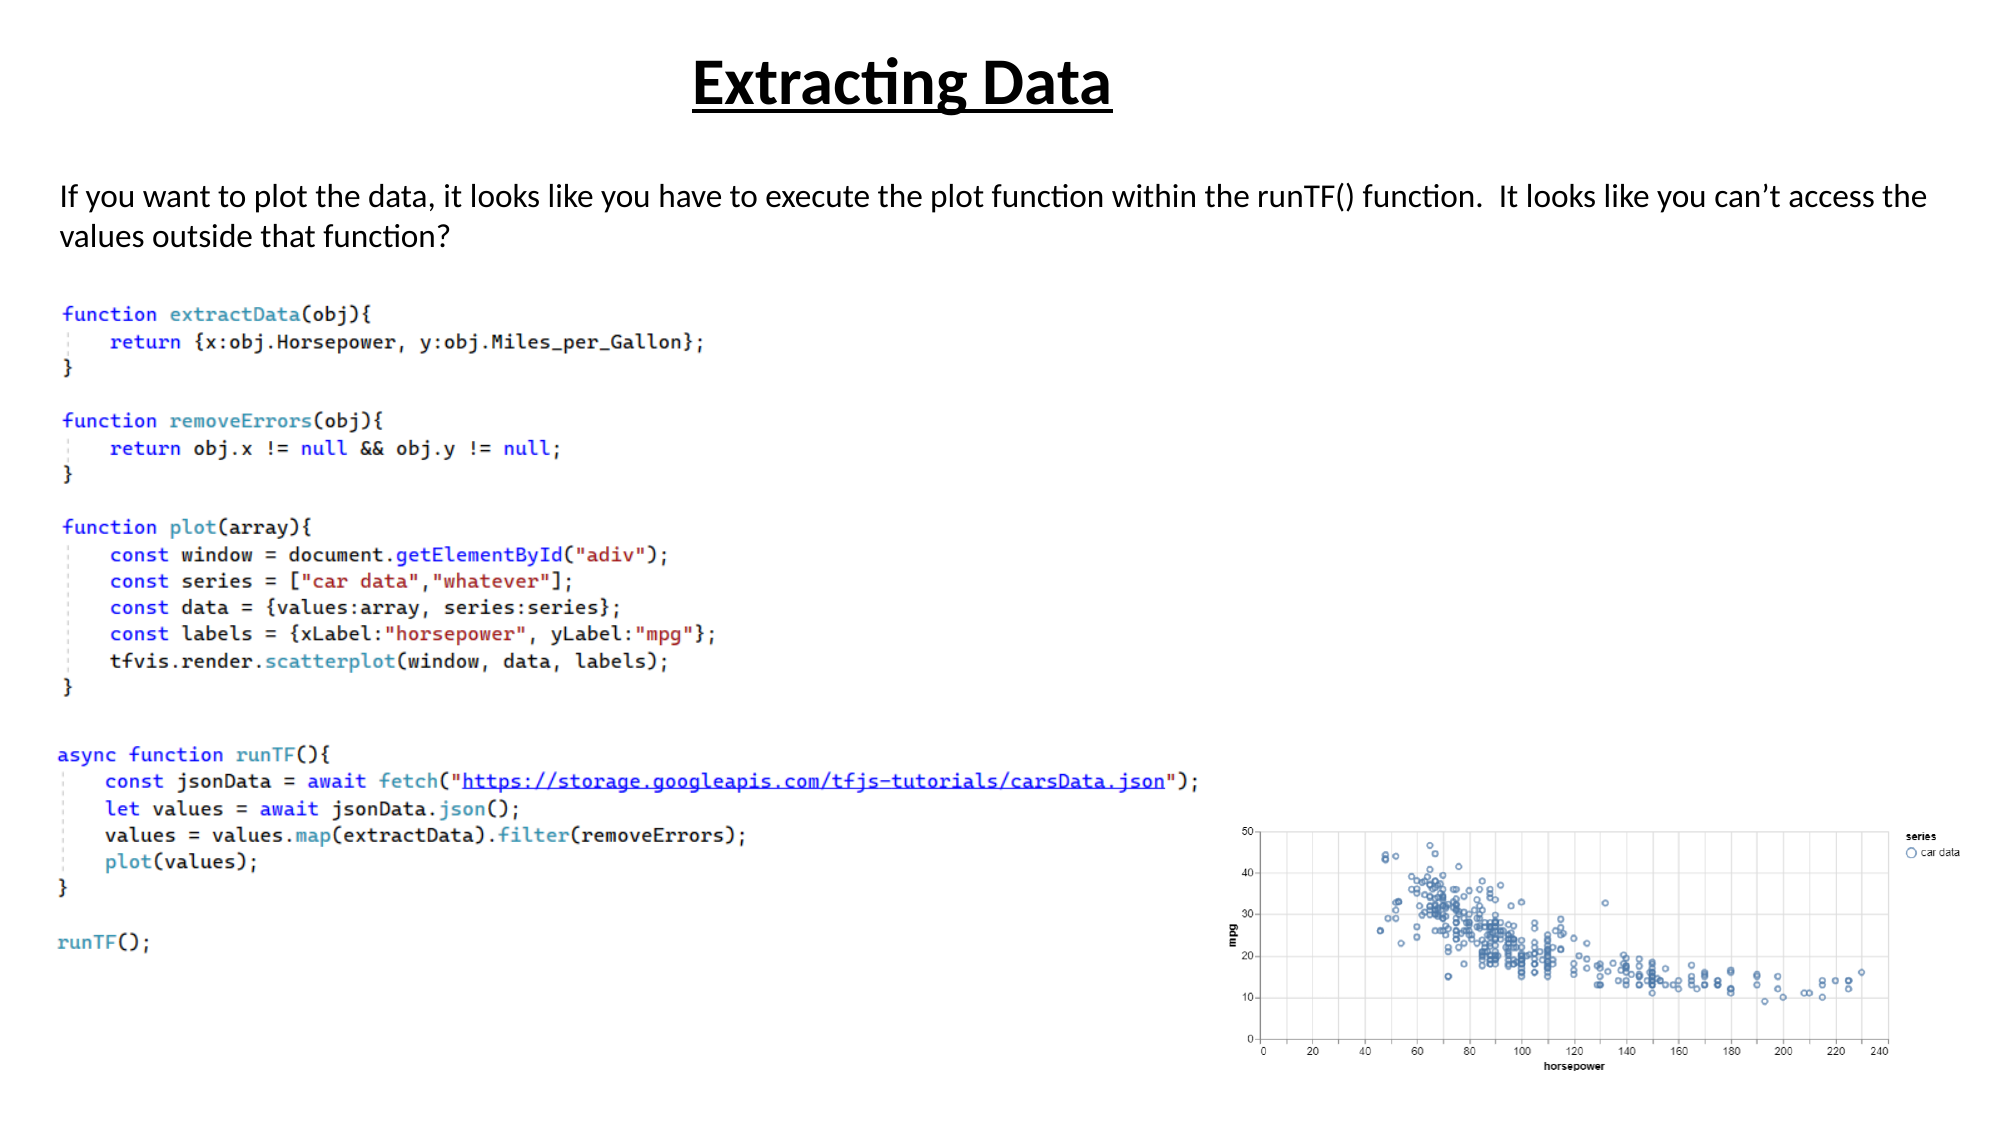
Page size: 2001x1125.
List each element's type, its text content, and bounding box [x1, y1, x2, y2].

picture [44, 291, 754, 708]
picture [44, 735, 1204, 959]
text_box If you want to plot the data, it looks like you have to execute the plot function within the runTF() function. It looks like you can’t access the values outside that function? [44, 166, 1955, 262]
text_box Extracting Data [677, 30, 1146, 126]
picture [1226, 807, 1972, 1080]
